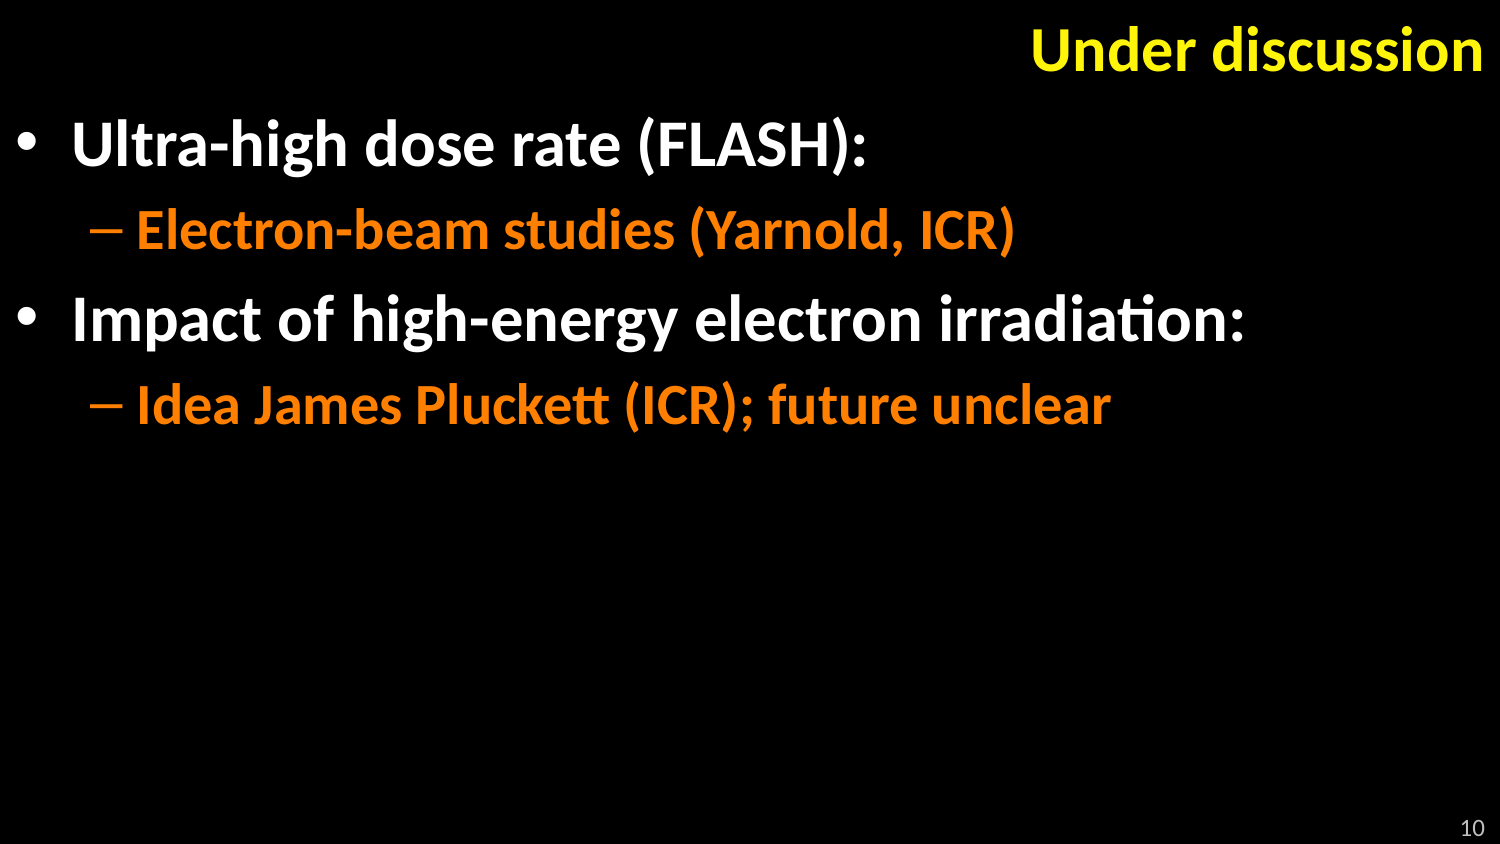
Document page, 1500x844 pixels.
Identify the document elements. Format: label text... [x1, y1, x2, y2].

list Ultra-high dose rate (FLASH): Electron-beam studies (Yarnold, ICR) Impact of high-energy electron irradiation: Idea James Pluckett (ICR); future unclear [0, 92, 1500, 844]
slide_number 10 [1149, 808, 1500, 844]
title Under discussion [0, 0, 1500, 92]
